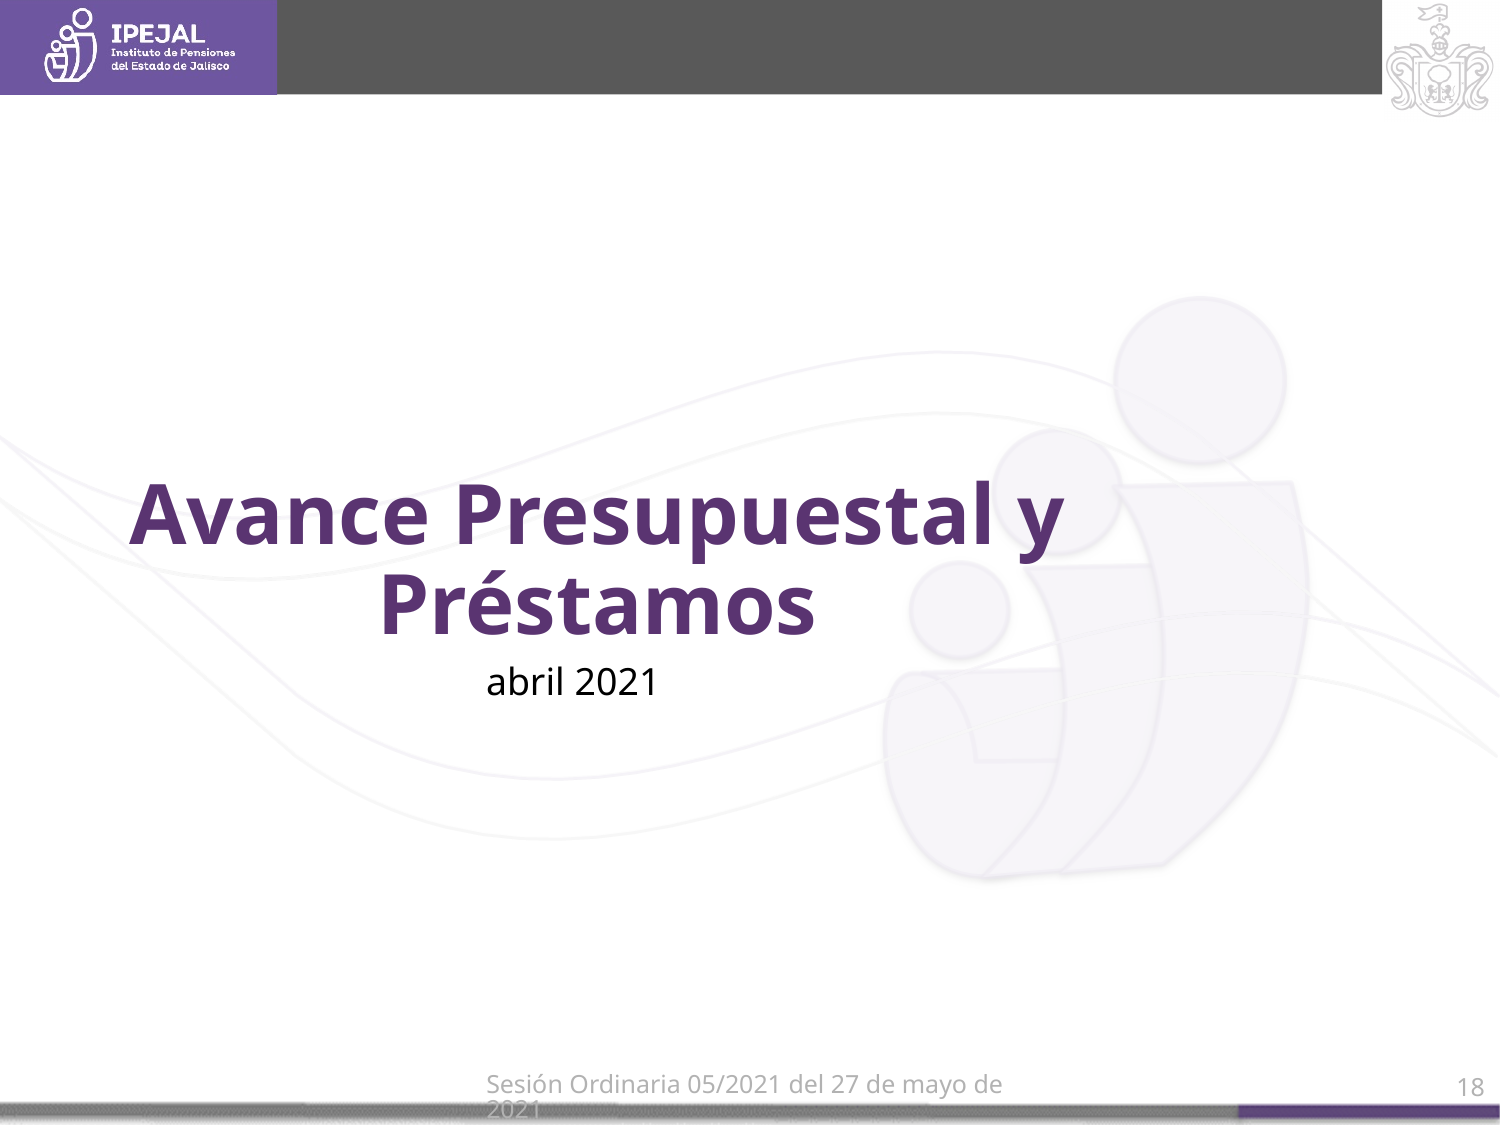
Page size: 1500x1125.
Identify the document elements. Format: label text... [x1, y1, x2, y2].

text_box abril 2021 [471, 650, 872, 710]
title Avance Presupuestal y Préstamos [44, 526, 1150, 599]
picture [0, 0, 278, 95]
slide_number 18 [1149, 1058, 1500, 1119]
picture [0, 1096, 1500, 1125]
footer Sesión Ordinaria 05/2021 del 27 de mayo de 2021 [471, 1056, 1029, 1116]
